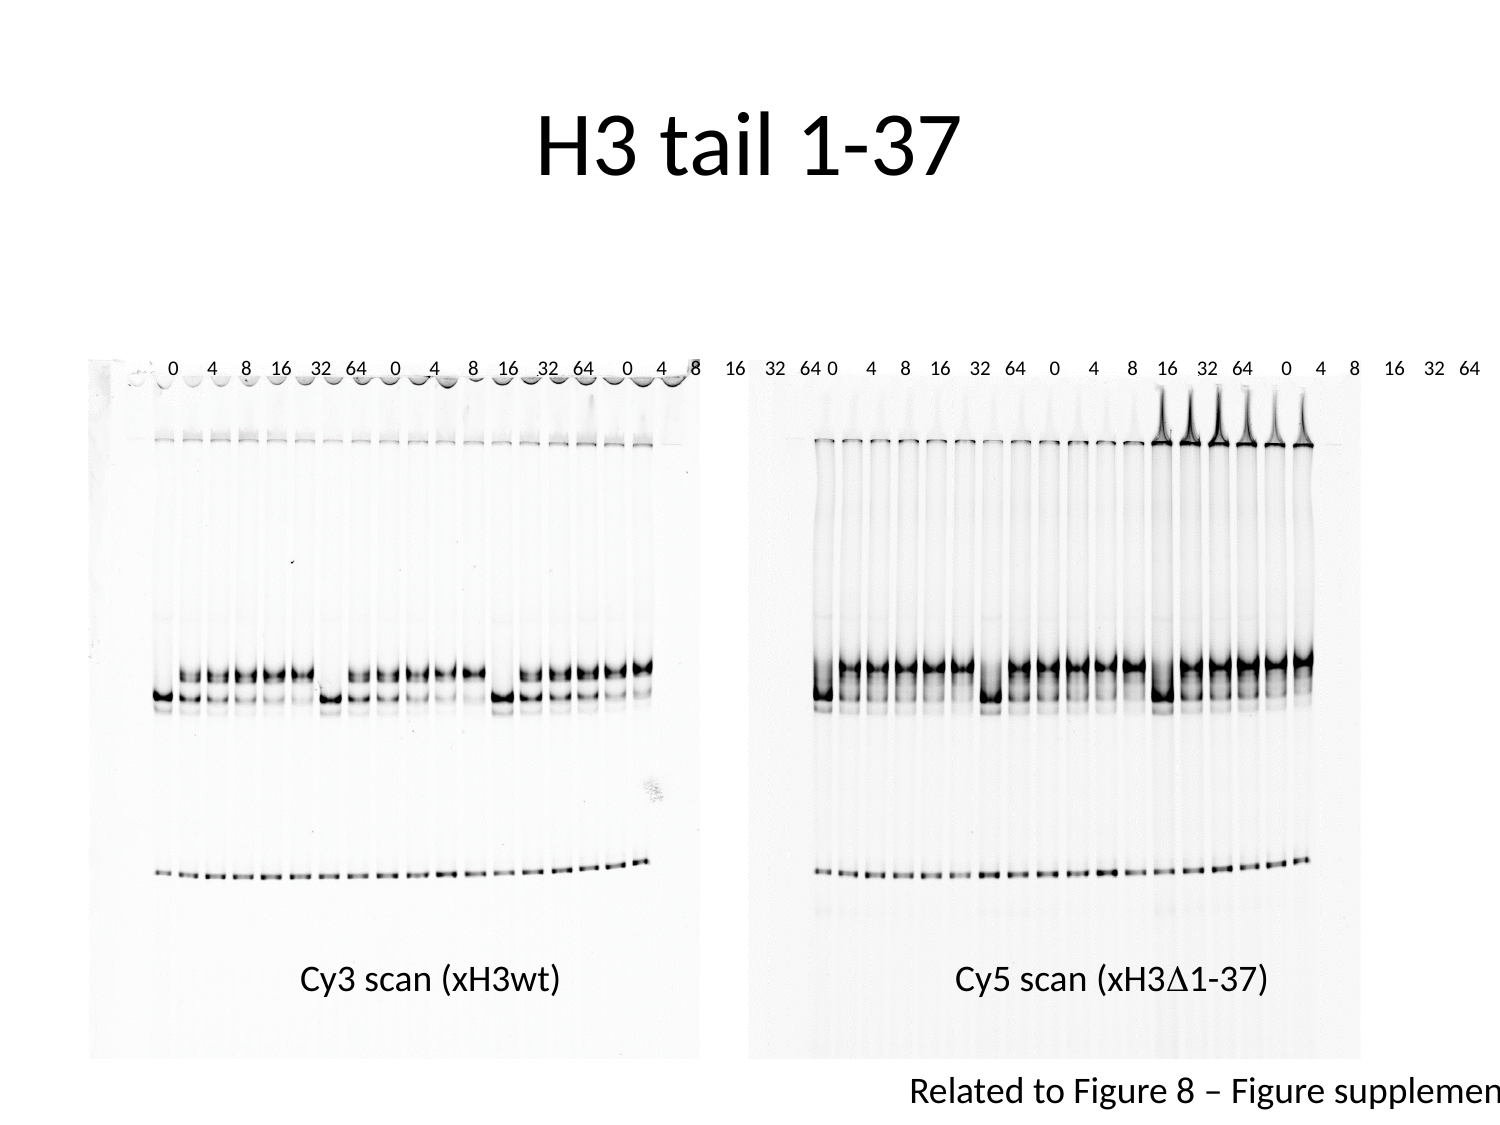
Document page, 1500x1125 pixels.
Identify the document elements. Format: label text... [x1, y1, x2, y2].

text_box 0 4 8 16 32 64 0 4 8 16 32 64 0 4 8 16 32 64 [812, 347, 1497, 387]
picture [748, 359, 1361, 1060]
picture [88, 359, 701, 1060]
text_box Related to Figure 8 – Figure supplement 1A [894, 1058, 1500, 1119]
text_box 0 4 8 16 32 64 0 4 8 16 32 64 0 4 8 16 32 64 [153, 347, 812, 387]
title H3 tail 1-37 [75, 45, 1425, 233]
